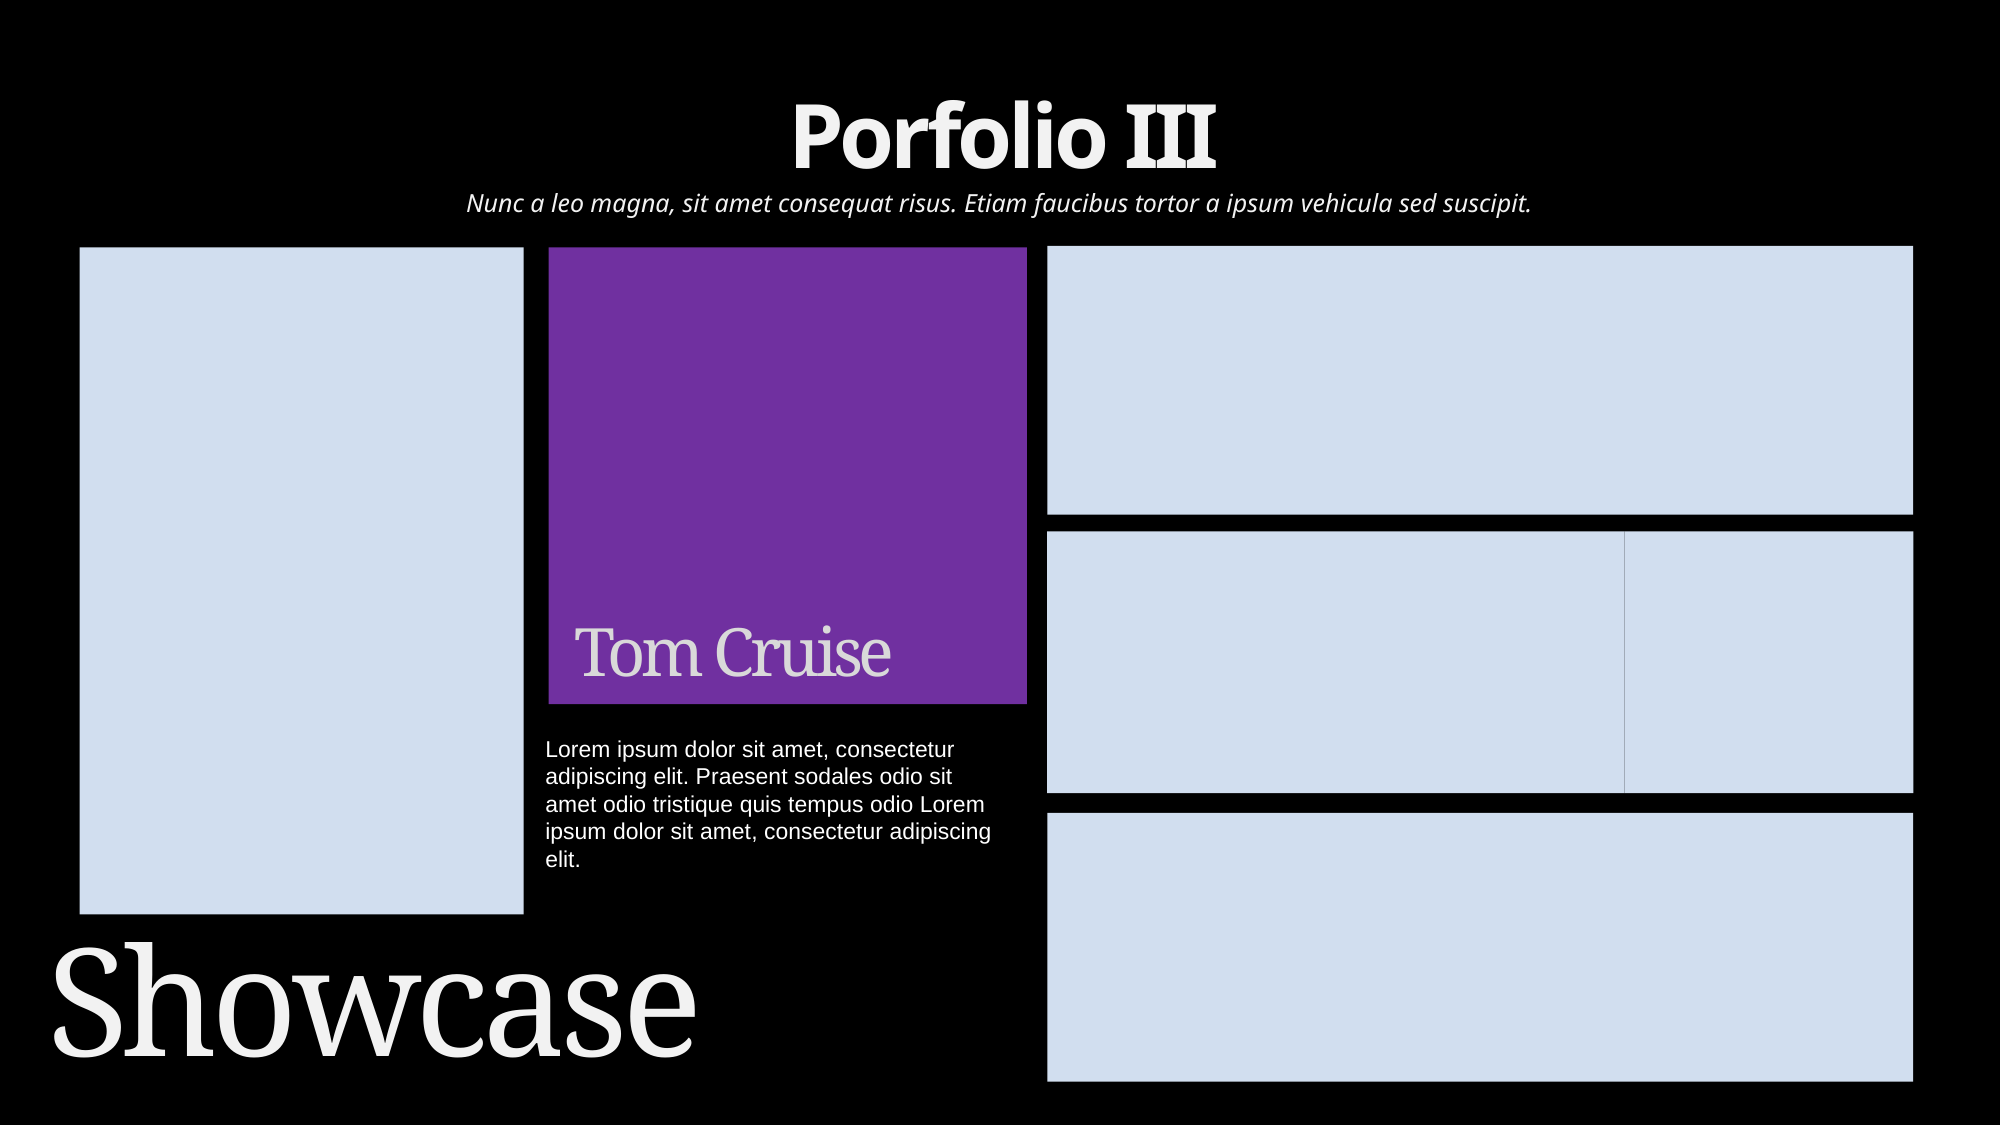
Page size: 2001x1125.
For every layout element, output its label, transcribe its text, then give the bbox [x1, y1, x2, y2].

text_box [79, 247, 525, 915]
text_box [1047, 811, 1914, 1083]
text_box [1335, 530, 1624, 794]
text_box Porfolio III [778, 74, 1230, 182]
text_box Showcase [32, 899, 718, 1095]
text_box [1047, 244, 1914, 516]
text_box Nunc a leo magna, sit amet consequat risus. Etiam faucibus tortor a ipsum vehicula sed suscipit. [123, 182, 1884, 223]
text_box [1624, 530, 1914, 794]
text_box Tom Cruise [559, 602, 910, 698]
text_box Lorem ipsum dolor sit amet, consectetur adipiscing elit. Praesent sodales odio sit amet odio tristique quis tempus odio Lorem ipsum dolor sit amet, consectetur adipiscing elit. [530, 726, 1025, 879]
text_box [1047, 530, 1335, 794]
text_box [548, 246, 1028, 705]
